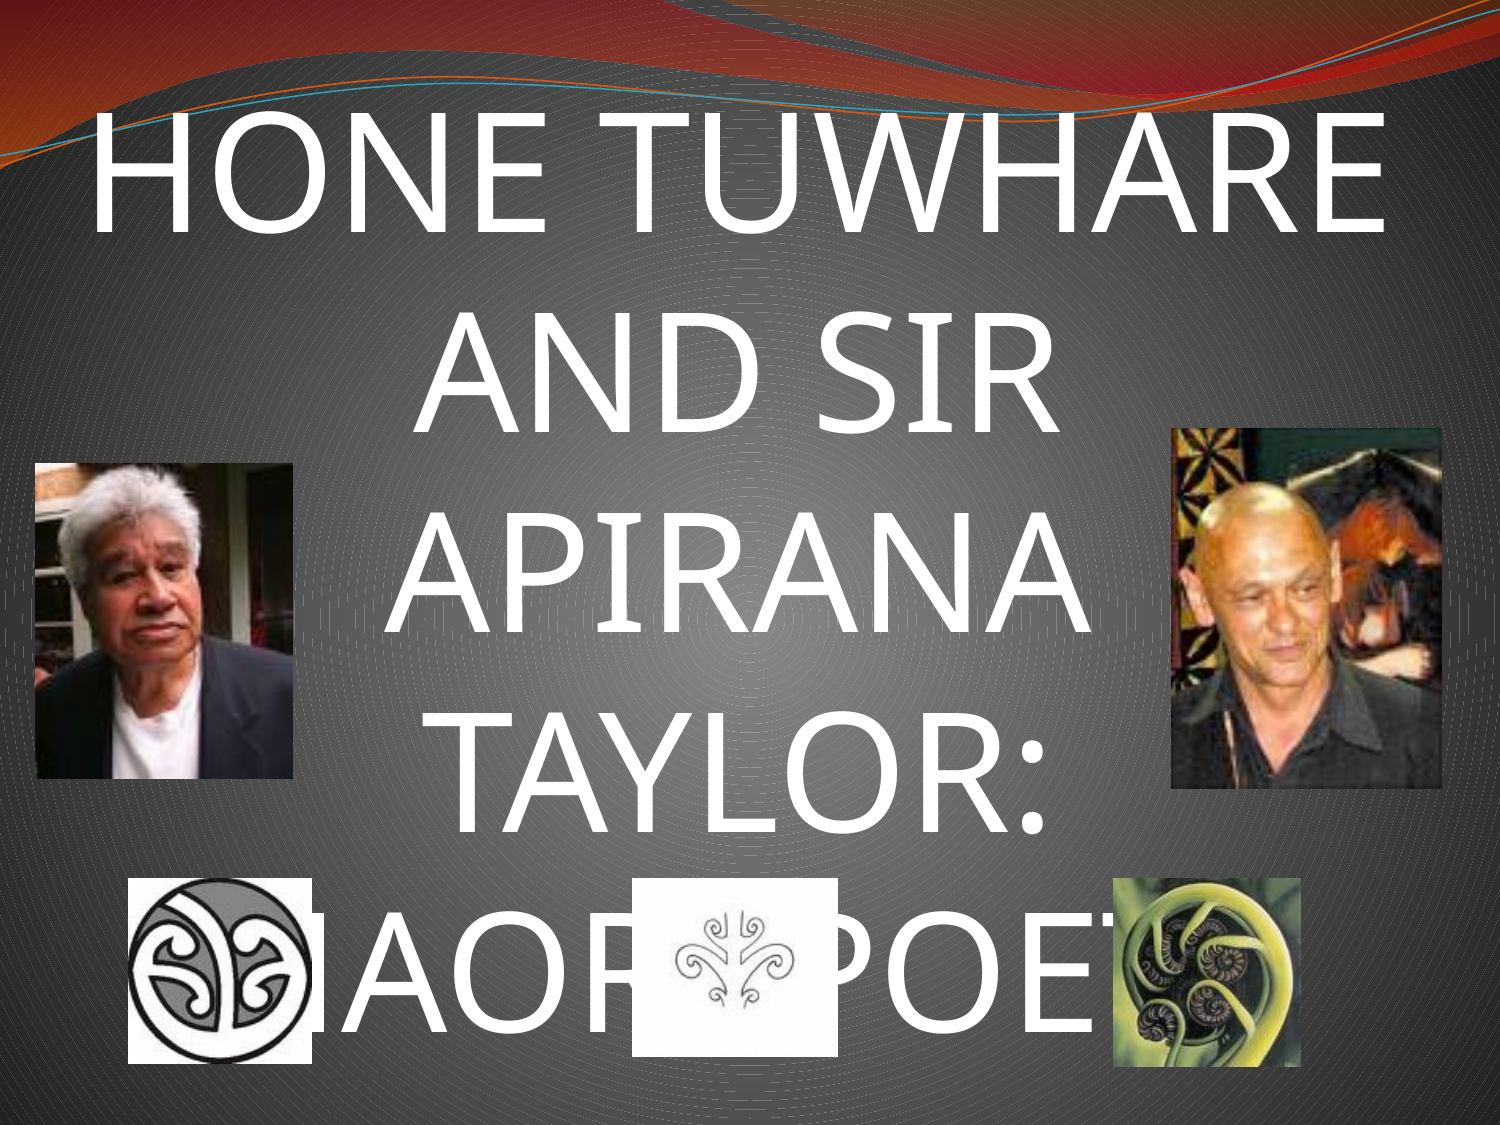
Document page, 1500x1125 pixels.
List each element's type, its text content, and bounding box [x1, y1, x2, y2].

picture [1171, 428, 1442, 789]
picture [35, 463, 294, 779]
picture [1113, 878, 1302, 1067]
picture [128, 878, 312, 1064]
text_box HONE TUWHARE AND SIR APIRANA TAYLOR: MAORI POETS [35, 58, 1442, 1074]
picture [632, 878, 838, 1058]
